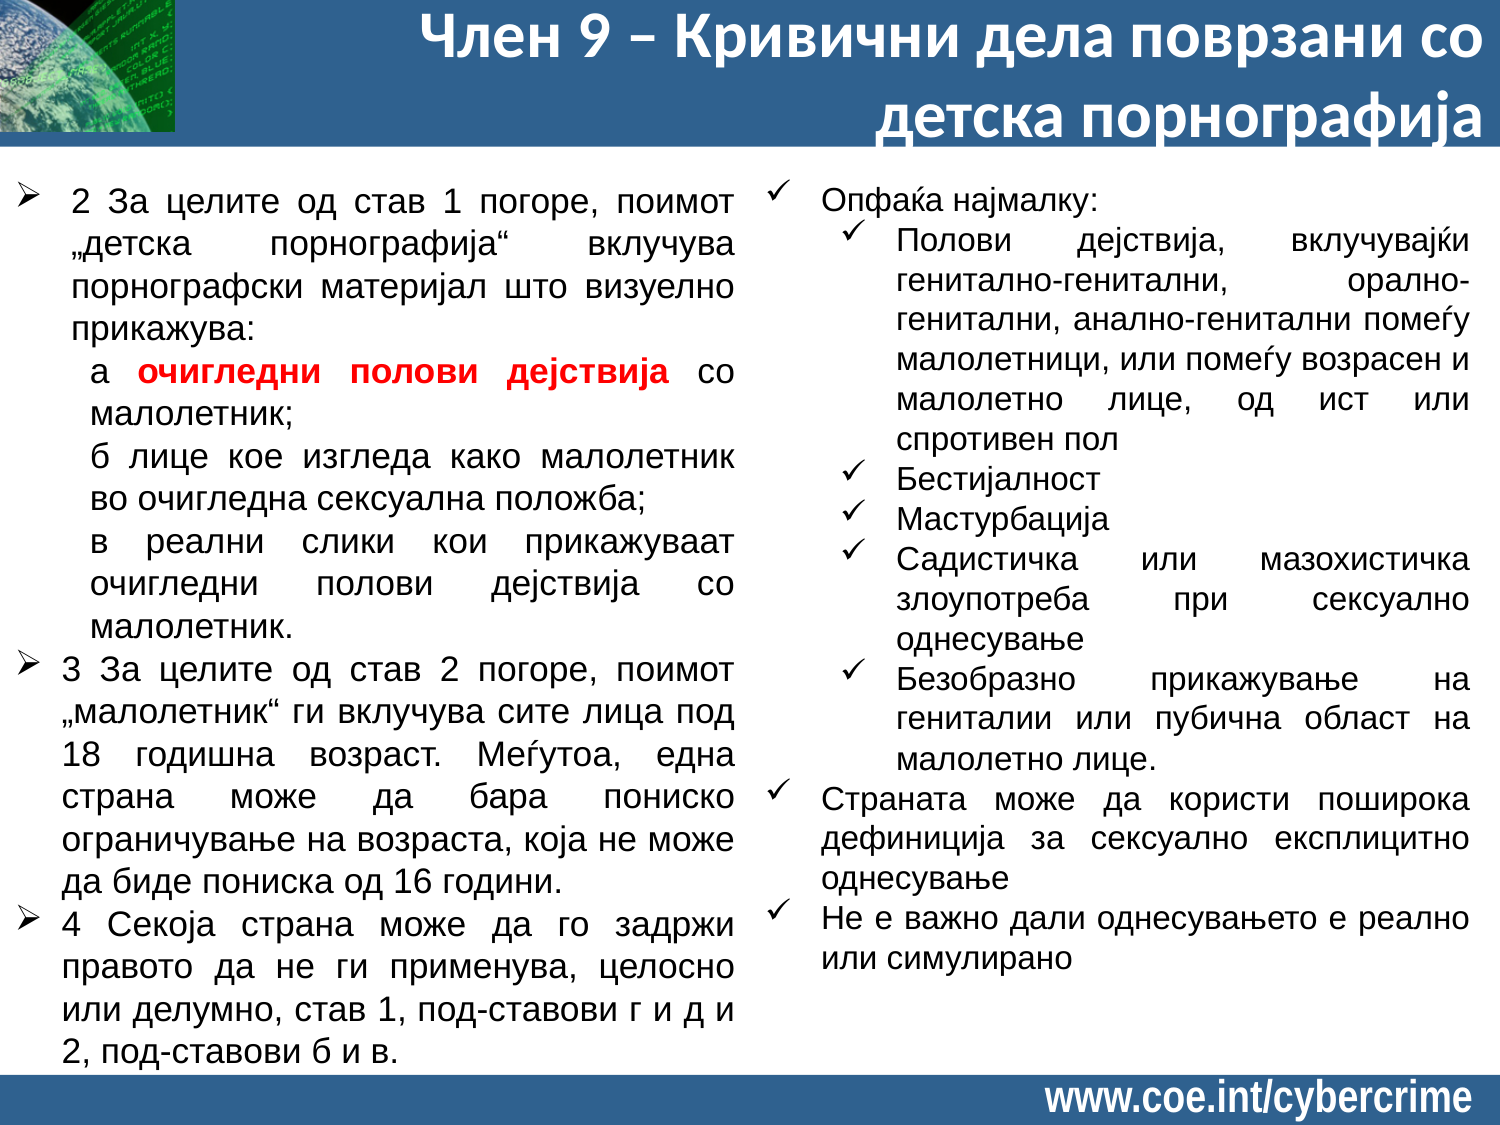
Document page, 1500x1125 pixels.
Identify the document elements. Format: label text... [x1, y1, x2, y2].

text_box Член 9 – Кривични дела поврзани со детска порнографија [0, 0, 1500, 149]
text_box [0, 1073, 1030, 1125]
text_box 2 За целите од став 1 погоре, поимот „детска порнографија“ вклучува порнографски материјал што визуелно прикажува: а очигледни полови дејствија со малолетник; б лице кое изгледа како малолетник во очигледна сексуална положба; в реални слики кои прикажуваат очигледни полови дејствија со малолетник. 3 За целите од став 2 погоре, поимот „малолетник“ ги вклучува сите лица под 18 годишна возраст. Меѓутоа, една страна може да бара пониско ограничување на возраста, која не може да биде пониска од 16 години. 4 Секоја страна може да го задржи правото да не ги применува, целосно или делумно, став 1, под-ставови г и д и 2, под-ставови б и в. [0, 170, 750, 1079]
text_box Опфаќа најмалку: Полови дејствија, вклучувајќи генитално-генитални, орално-генитални, анално-генитални помеѓу малолетници, или помеѓу возрасен и малолетно лице, од ист или спротивен пол Бестијалност Мастурбација Садистичка или мазохистичка злоупотреба при сексуално однесување Безобразно прикажување на гениталии или пубична област на малолетно лице. Страната може да користи поширока дефиниција за сексуално експлицитно однесување Не е важно дали однесувањето е реално или симулирано [749, 170, 1486, 984]
text_box www.coe.int/cybercrime [1030, 1059, 1500, 1125]
picture [0, 0, 175, 132]
